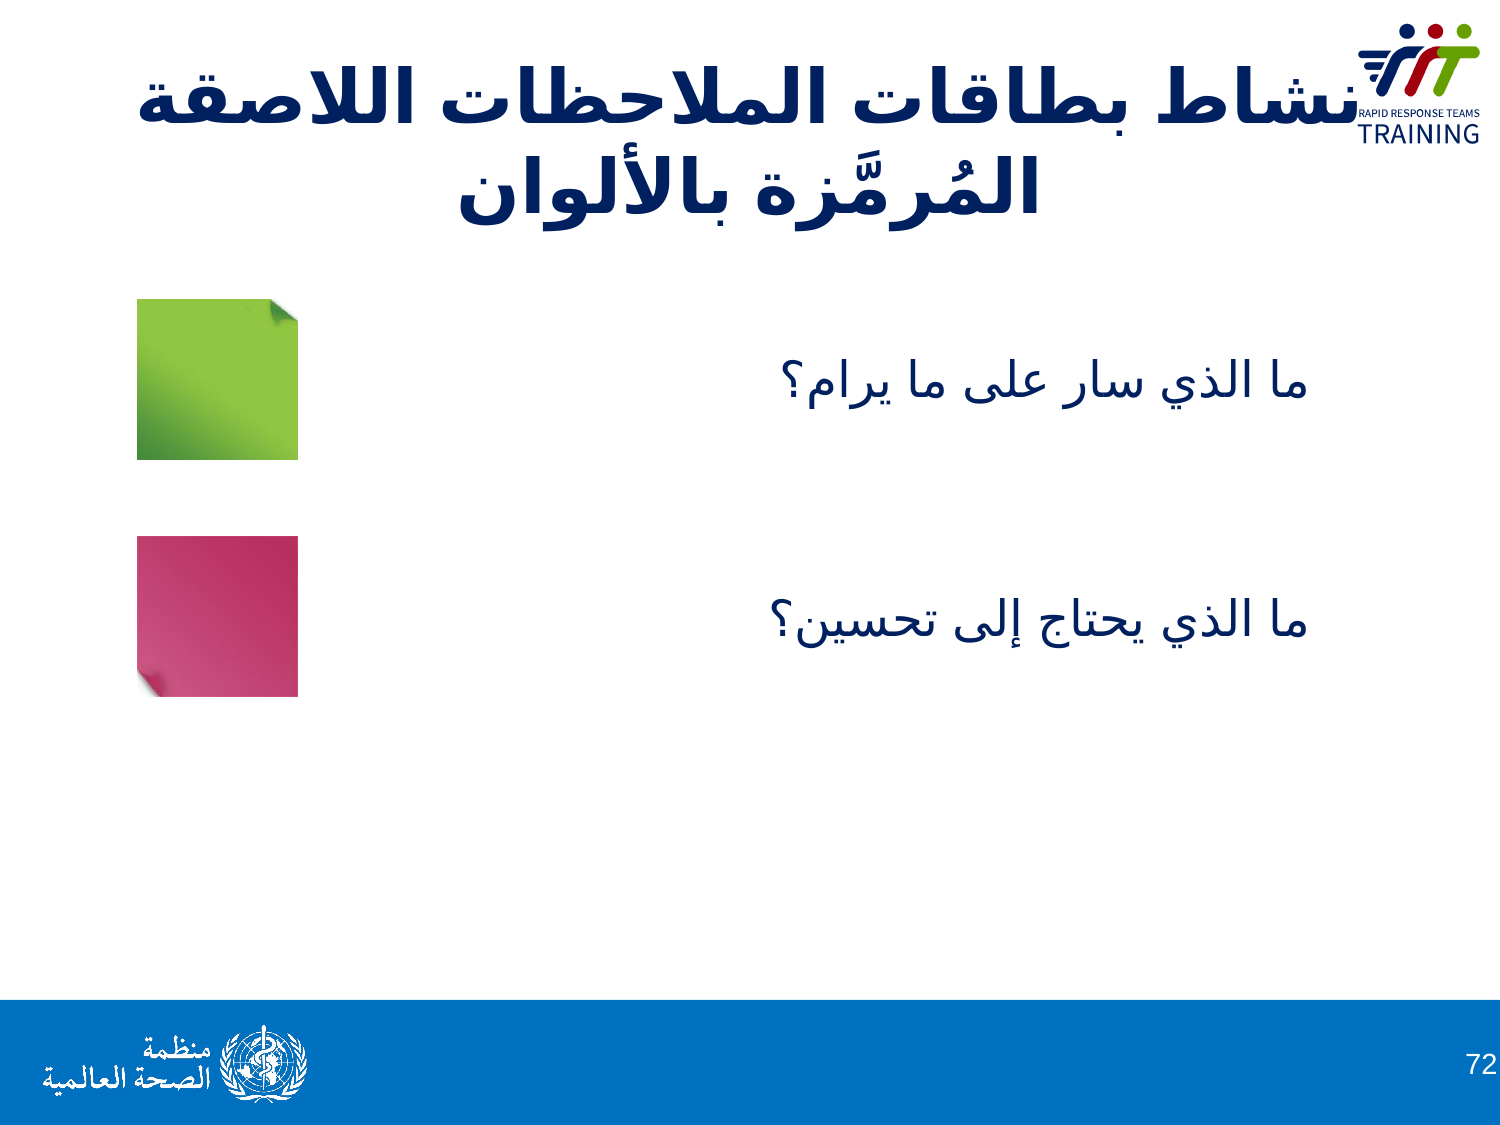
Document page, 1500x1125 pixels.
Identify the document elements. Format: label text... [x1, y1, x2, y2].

title نشاط بطاقات الملاحظات اللاصقة المُرمَّز‬ة بالألوان [75, 45, 1425, 233]
picture [136, 299, 298, 461]
picture [1357, 23, 1480, 144]
picture [136, 536, 298, 698]
picture [43, 1025, 307, 1103]
text_box ما الذي يحتاج إلى تحسين؟ [333, 578, 1326, 654]
text_box ما الذي سار على ما يرام؟ [333, 340, 1326, 416]
